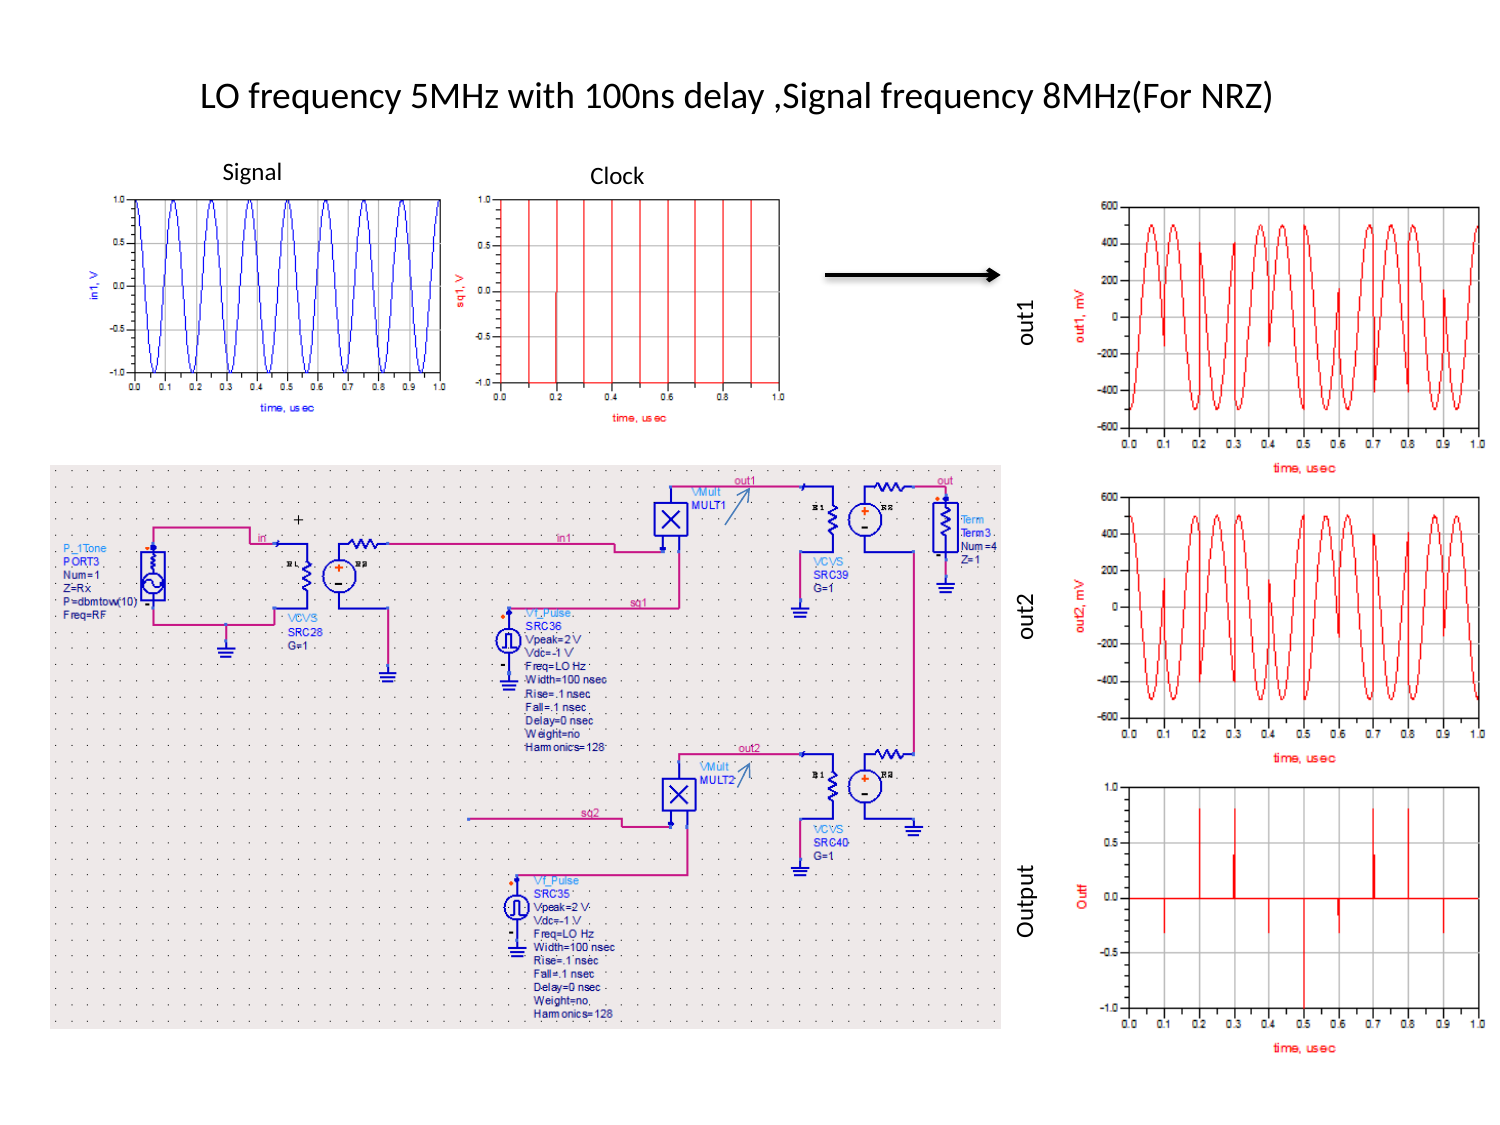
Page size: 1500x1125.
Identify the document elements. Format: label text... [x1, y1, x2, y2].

picture [1046, 188, 1500, 1062]
text_box Clock [575, 152, 660, 186]
title LO frequency 5MHz with 100ns delay ,Signal frequency 8MHz(For NRZ) [62, 37, 1413, 150]
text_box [737, 762, 751, 788]
picture [50, 465, 1001, 1029]
text_box out1 [1000, 275, 1041, 362]
text_box Output [1007, 850, 1041, 953]
text_box out2 [1007, 578, 1041, 656]
text_box Signal [207, 148, 298, 186]
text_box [724, 487, 751, 526]
picture [74, 188, 800, 426]
